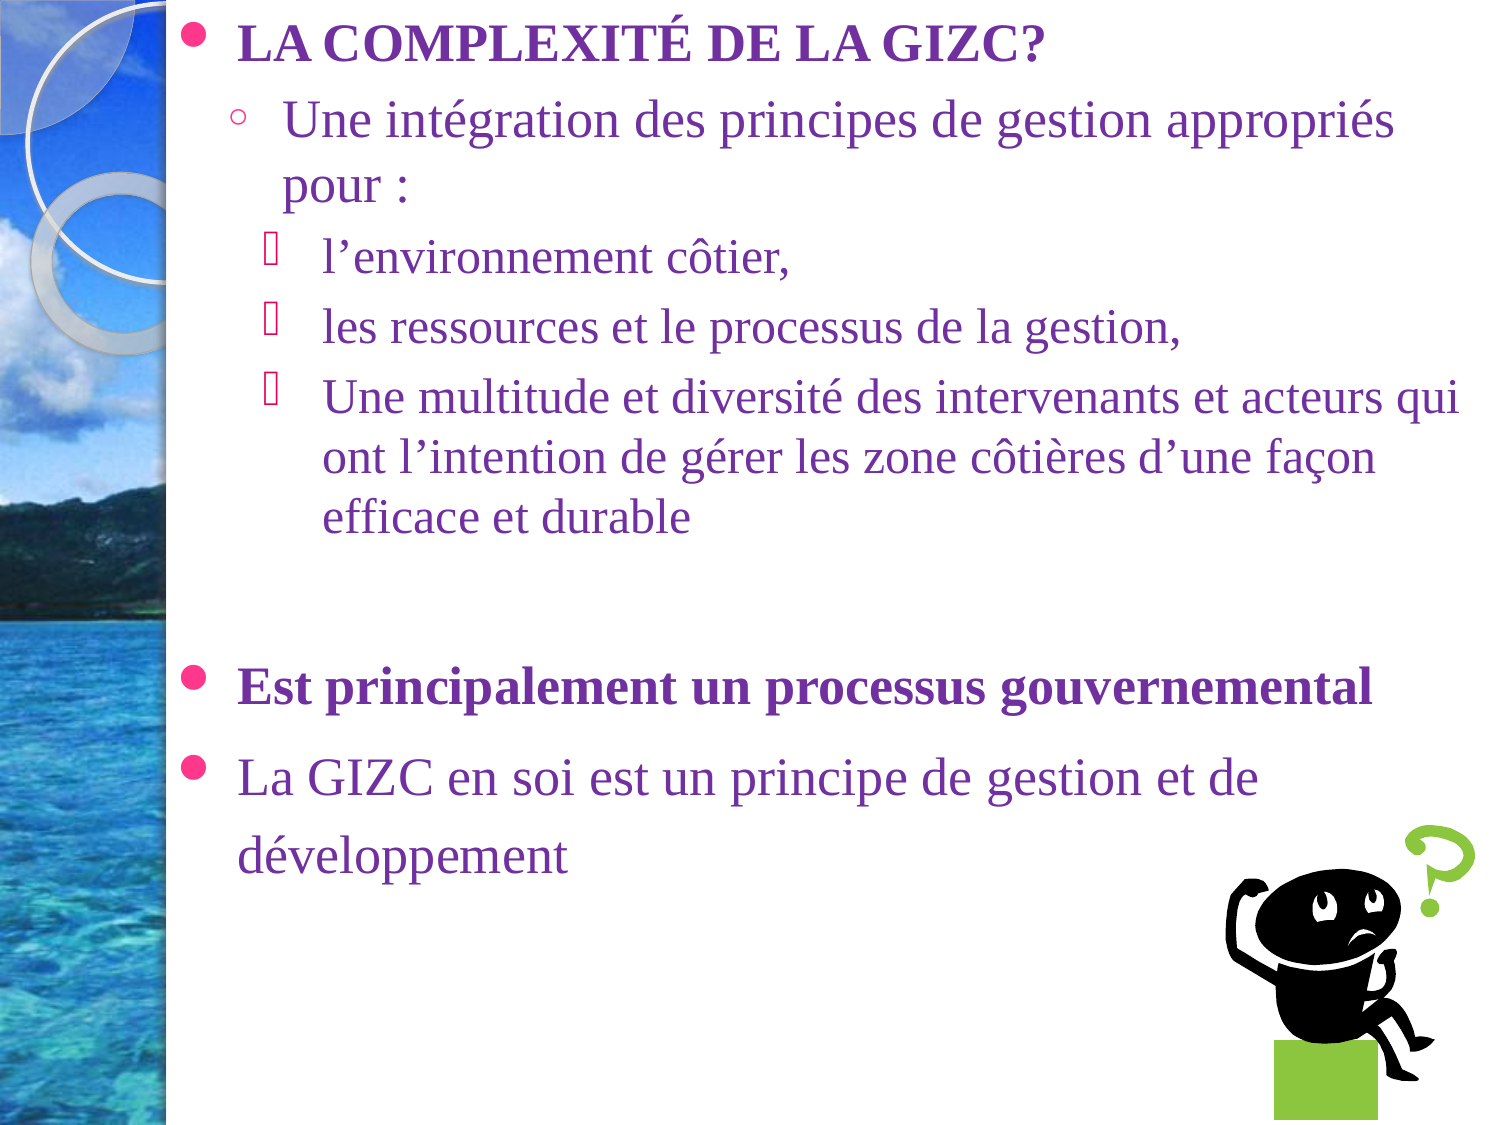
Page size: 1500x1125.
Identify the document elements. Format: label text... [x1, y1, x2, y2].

picture [136, 0, 162, 4]
list LA COMPLEXITÉ DE LA GIZC? Une intégration des principes de gestion appropriés pour : l’environnement côtier, les ressources et le processus de la gestion, Une multitude et diversité des intervenants et acteurs qui ont l’intention de gérer les zone côtières d’une façon efficace et durable Est principalement un processus gouvernemental La GIZC en soi est un principe de gestion et de développement [162, 0, 1500, 788]
picture [32, 13, 160, 207]
picture [0, 134, 166, 1125]
picture [53, 240, 160, 332]
picture [62, 195, 160, 280]
picture [1225, 824, 1476, 1120]
